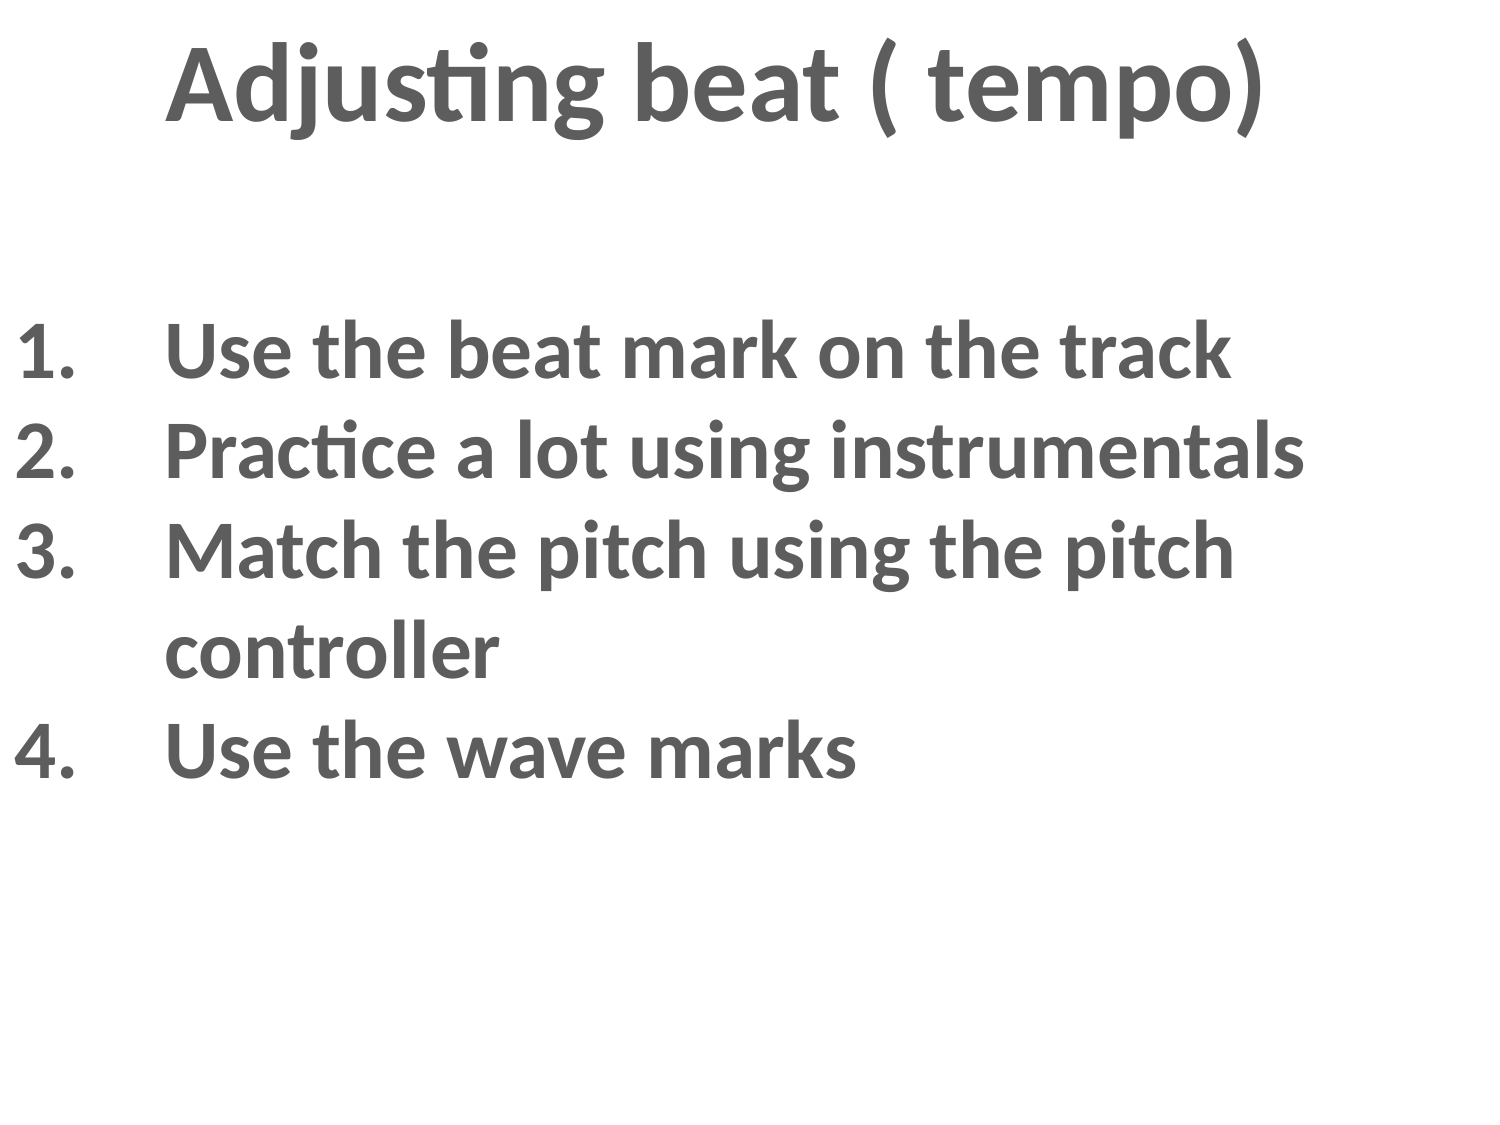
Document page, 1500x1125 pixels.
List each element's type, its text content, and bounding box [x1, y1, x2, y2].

text_box Use the beat mark on the track Practice a lot using instrumentals Match the pitch using the pitch controller Use the wave marks [0, 287, 1487, 903]
text_box Adjusting beat ( tempo) [150, 1, 1284, 152]
